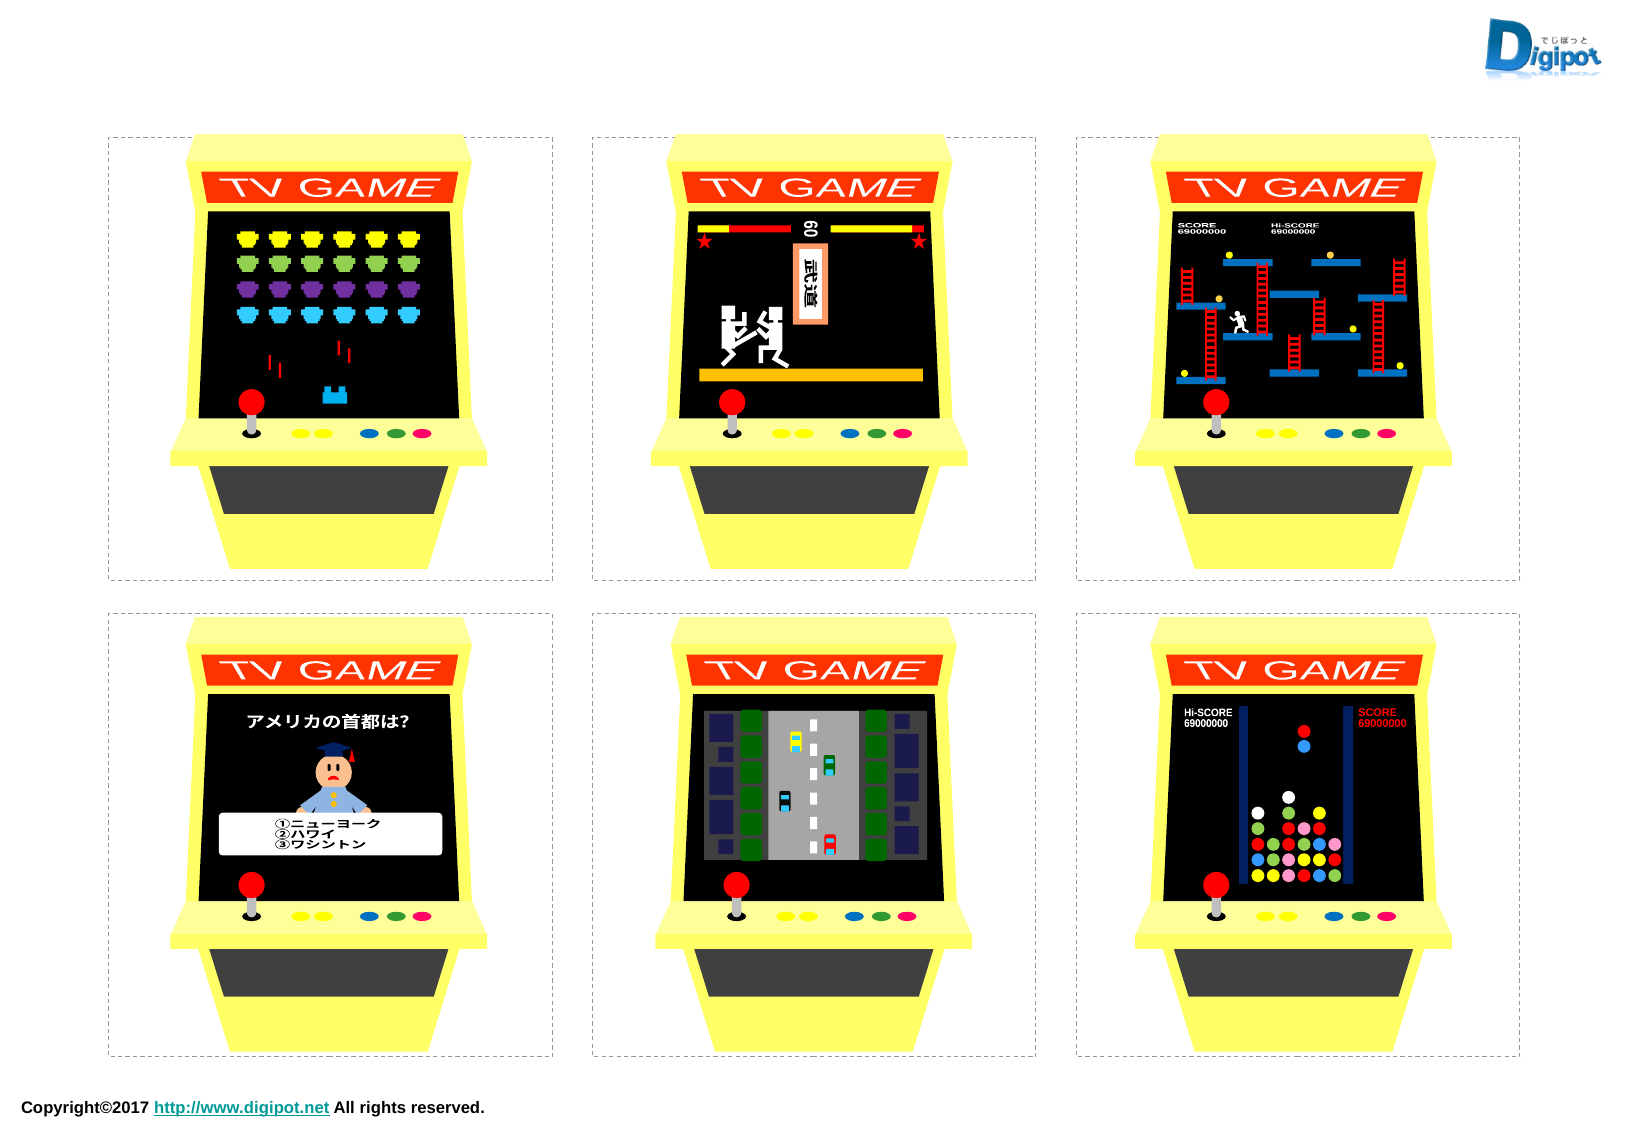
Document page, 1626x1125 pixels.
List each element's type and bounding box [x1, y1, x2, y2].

text_box [170, 616, 488, 1052]
picture [1485, 18, 1602, 82]
text_box [1134, 134, 1453, 569]
text_box [650, 134, 968, 569]
text_box [1134, 616, 1453, 1052]
text_box [170, 134, 488, 569]
text_box [655, 616, 973, 1052]
